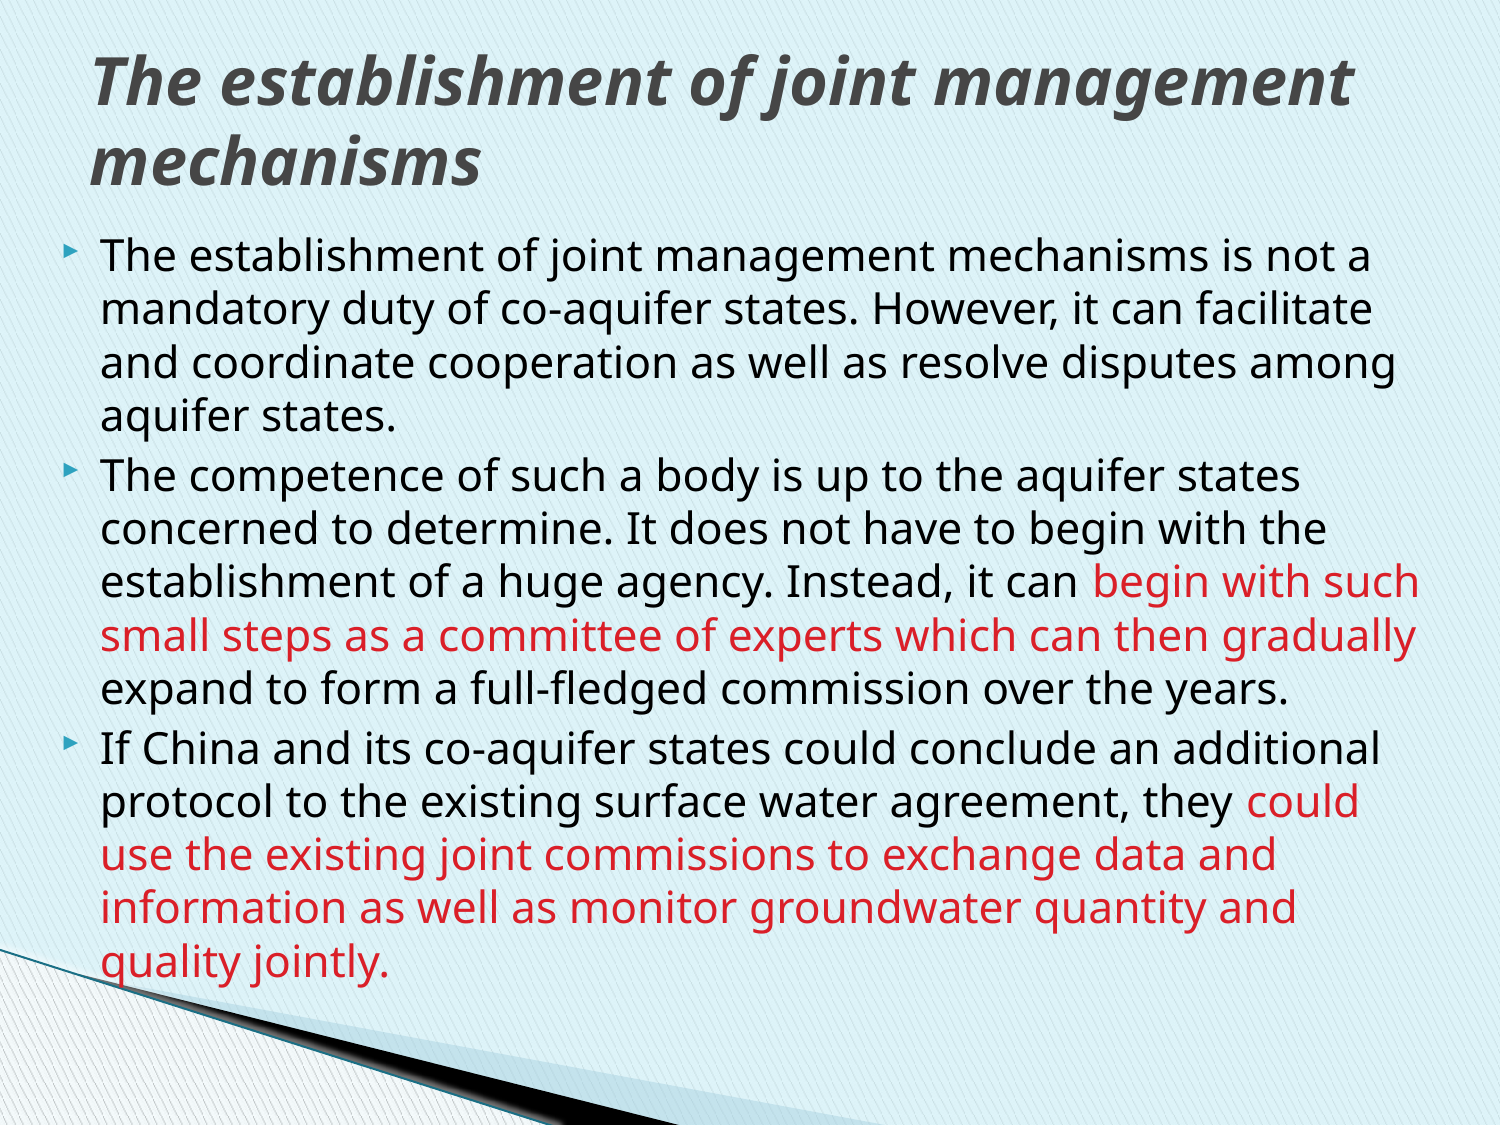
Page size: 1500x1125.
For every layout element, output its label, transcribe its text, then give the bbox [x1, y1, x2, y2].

list The establishment of joint management mechanisms is not a mandatory duty of co-aquifer states. However, it can facilitate and coordinate cooperation as well as resolve disputes among aquifer states. The competence of such a body is up to the aquifer states concerned to determine. It does not have to begin with the establishment of a huge agency. Instead, it can begin with such small steps as a committee of experts which can then gradually expand to form a full-fledged commission over the years. If China and its co-aquifer states could conclude an additional protocol to the existing surface water agreement, they could use the existing joint commissions to exchange data and information as well as monitor groundwater quantity and quality jointly. [29, 219, 1447, 1012]
title The establishment of joint management mechanisms [75, 19, 1425, 209]
